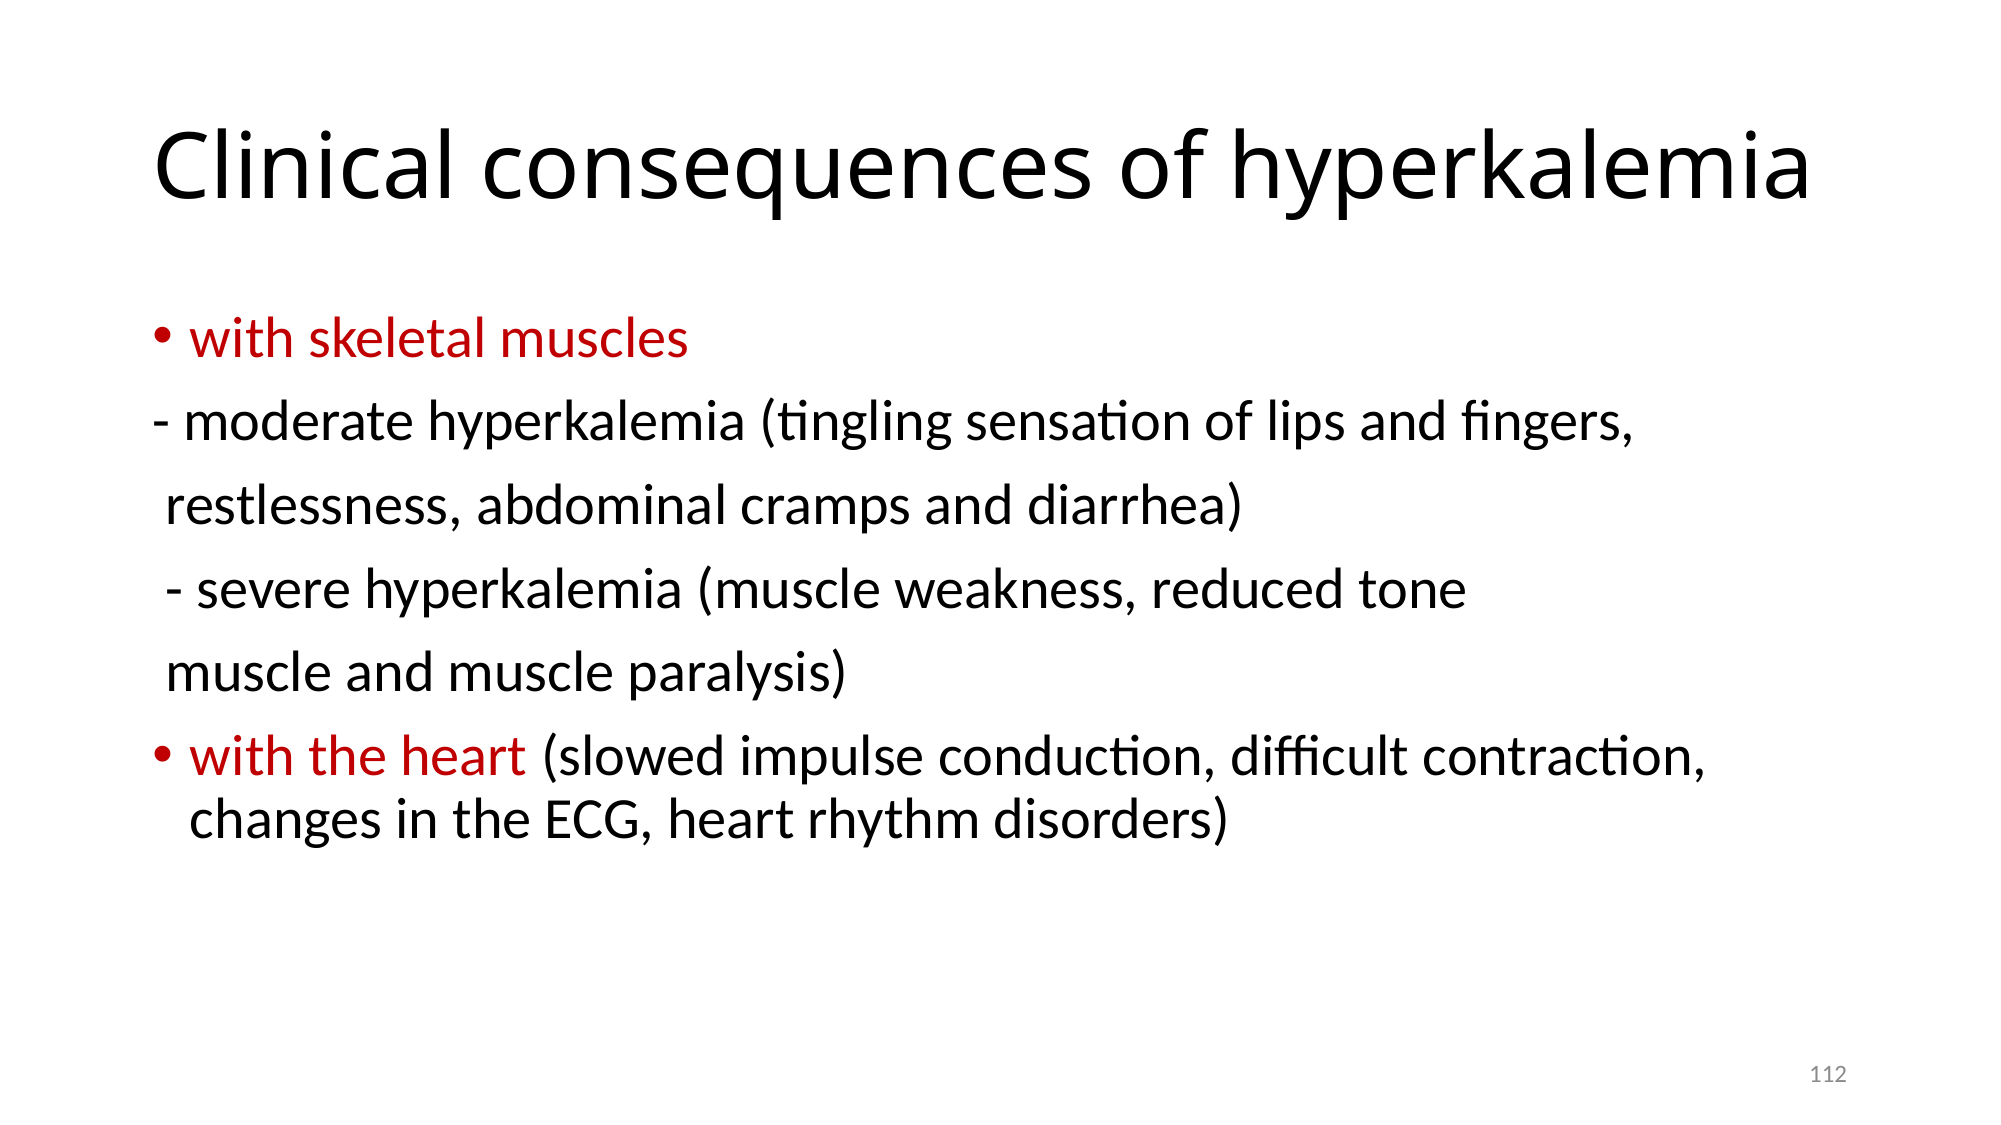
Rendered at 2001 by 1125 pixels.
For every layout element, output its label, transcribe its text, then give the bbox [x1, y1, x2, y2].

slide_number 112 [1412, 1042, 1863, 1103]
title Clinical consequences of hyperkalemia [137, 59, 1863, 278]
list with skeletal muscles - moderate hyperkalemia (tingling sensation of lips and fingers, restlessness, abdominal cramps and diarrhea) - severe hyperkalemia (muscle weakness, reduced tone muscle and muscle paralysis) with the heart (slowed impulse conduction, difficult contraction, changes in the ECG, heart rhythm disorders) [137, 299, 1863, 1014]
